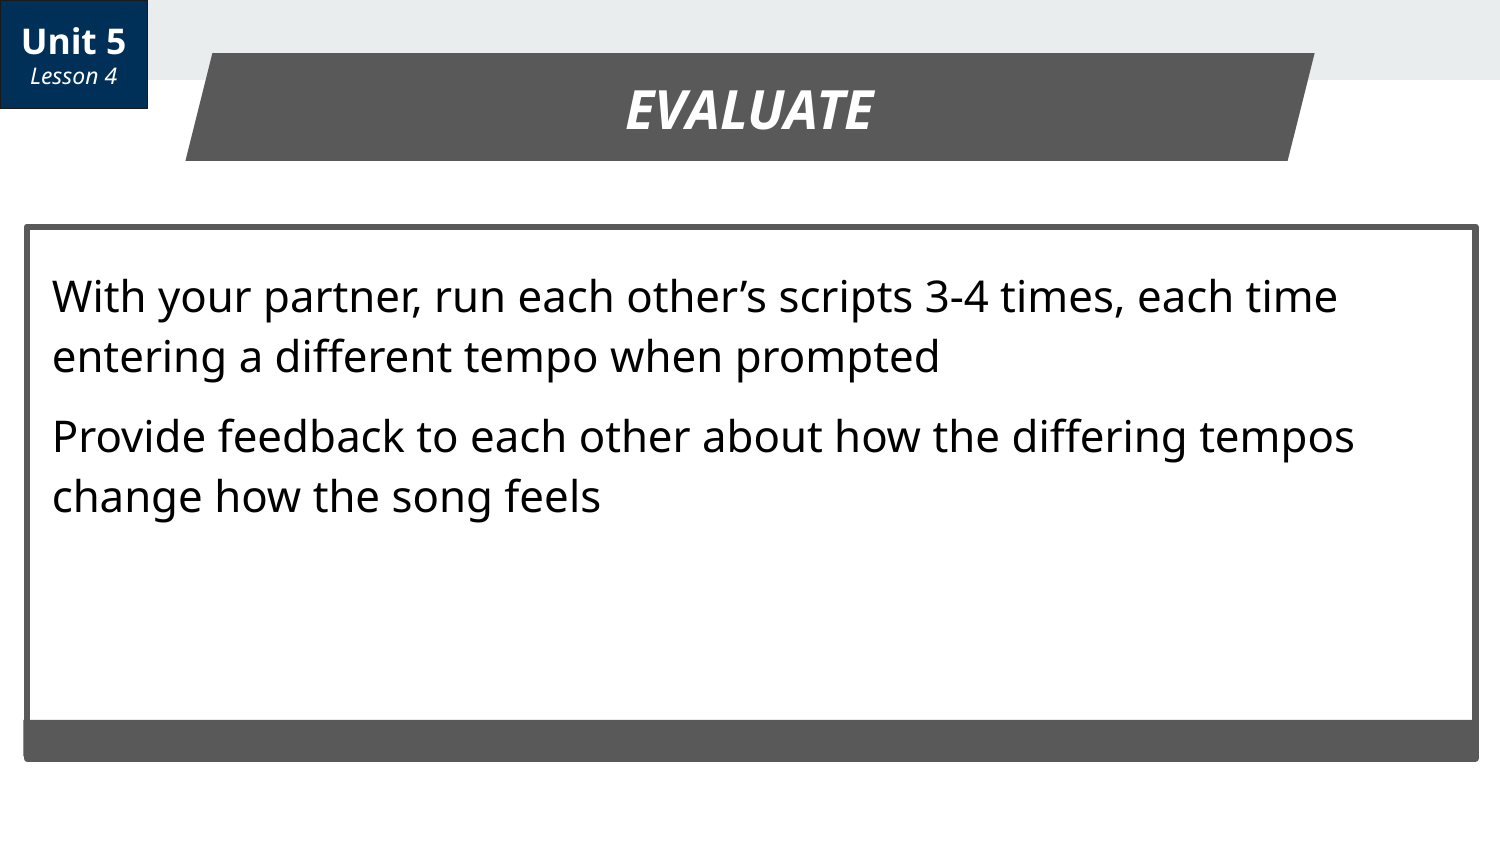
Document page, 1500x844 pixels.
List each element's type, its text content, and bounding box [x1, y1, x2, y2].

picture [29, 229, 1473, 756]
title EVALUATE [221, 60, 1279, 155]
text_box Unit 5 Lesson 4 [0, 0, 148, 109]
text_box [185, 53, 1315, 161]
